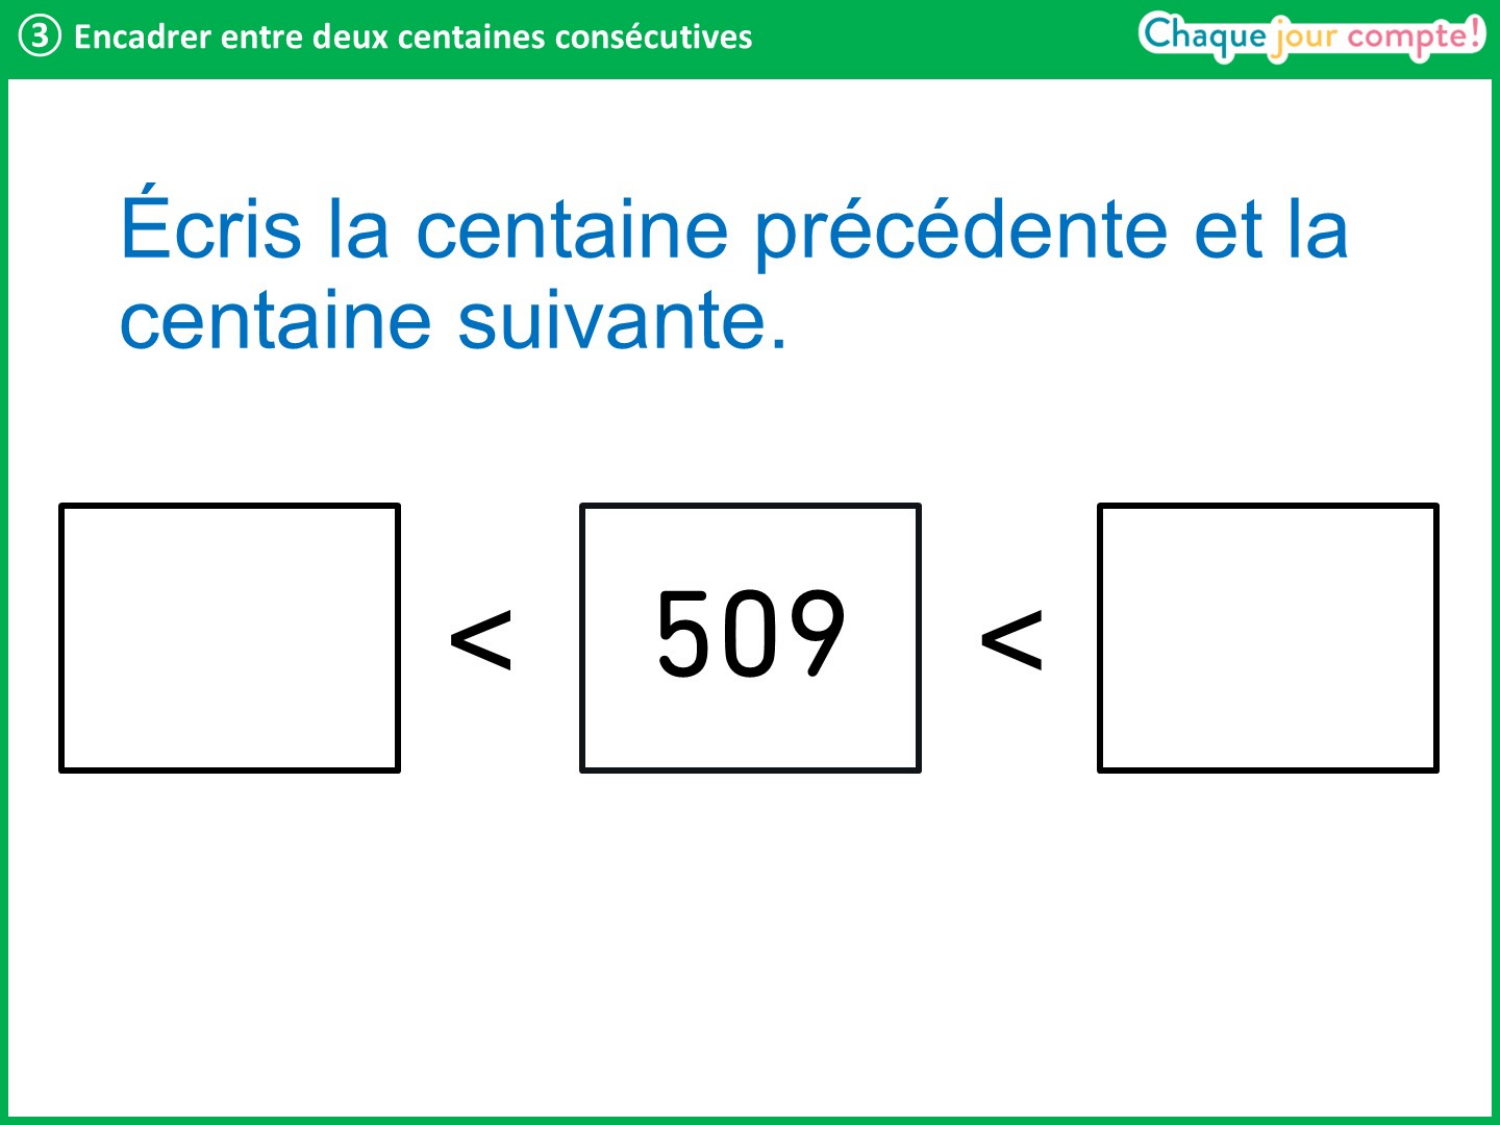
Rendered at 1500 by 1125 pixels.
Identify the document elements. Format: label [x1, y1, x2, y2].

list [0, 0, 1500, 1125]
